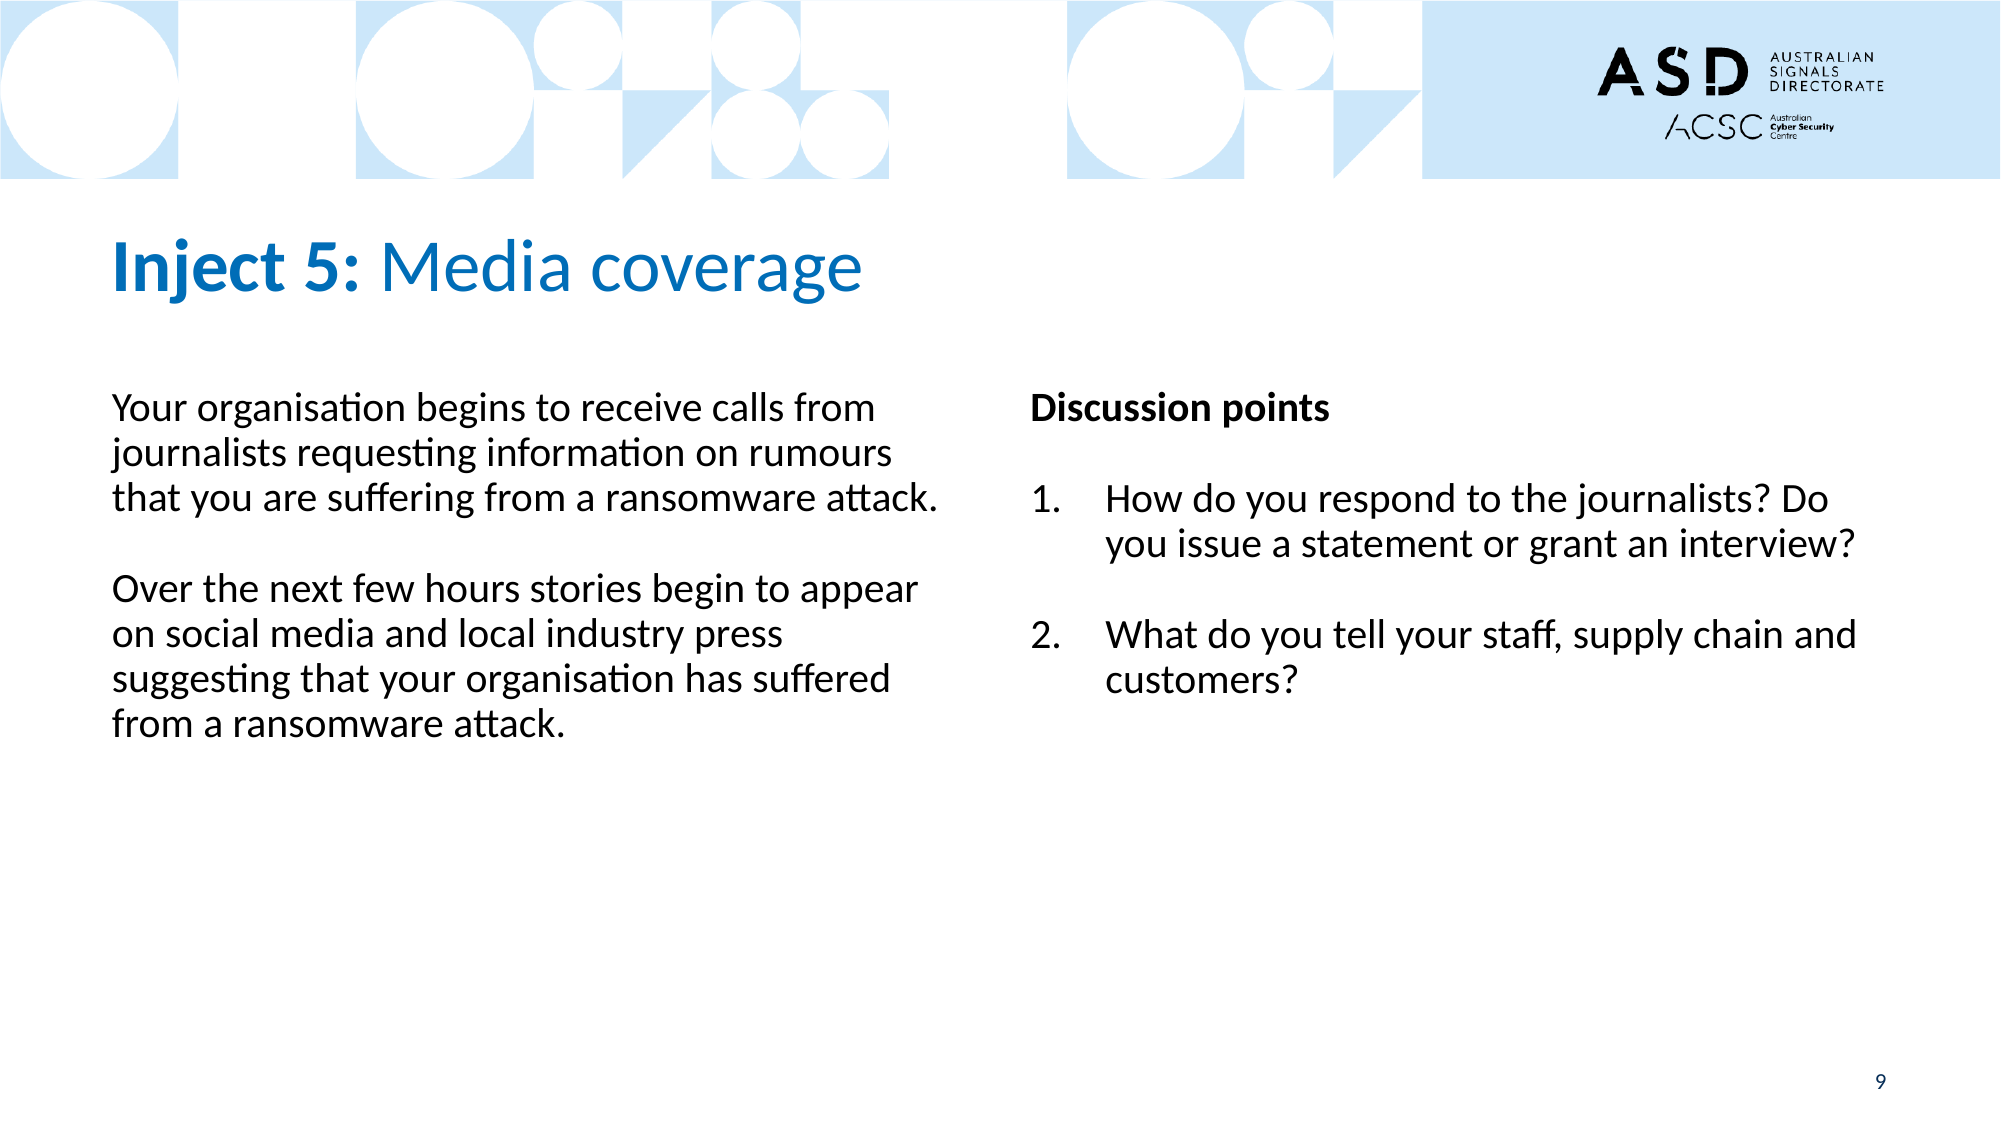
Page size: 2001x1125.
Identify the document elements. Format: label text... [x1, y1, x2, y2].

list Discussion points How do you respond to the journalists? Do you issue a statement or grant an interview? What do you tell your staff, supply chain and customers? [1015, 378, 1902, 1007]
title Inject 5: Media coverage [96, 207, 1902, 328]
list Your organisation begins to receive calls from journalists requesting information on rumours that you are suffering from a ransomware attack. Over the next few hours stories begin to appear on social media and local industry press suggesting that your organisation has suffered from a ransomware attack. [96, 378, 983, 1007]
slide_number 9 [1799, 1050, 1902, 1111]
picture [0, 0, 2001, 179]
